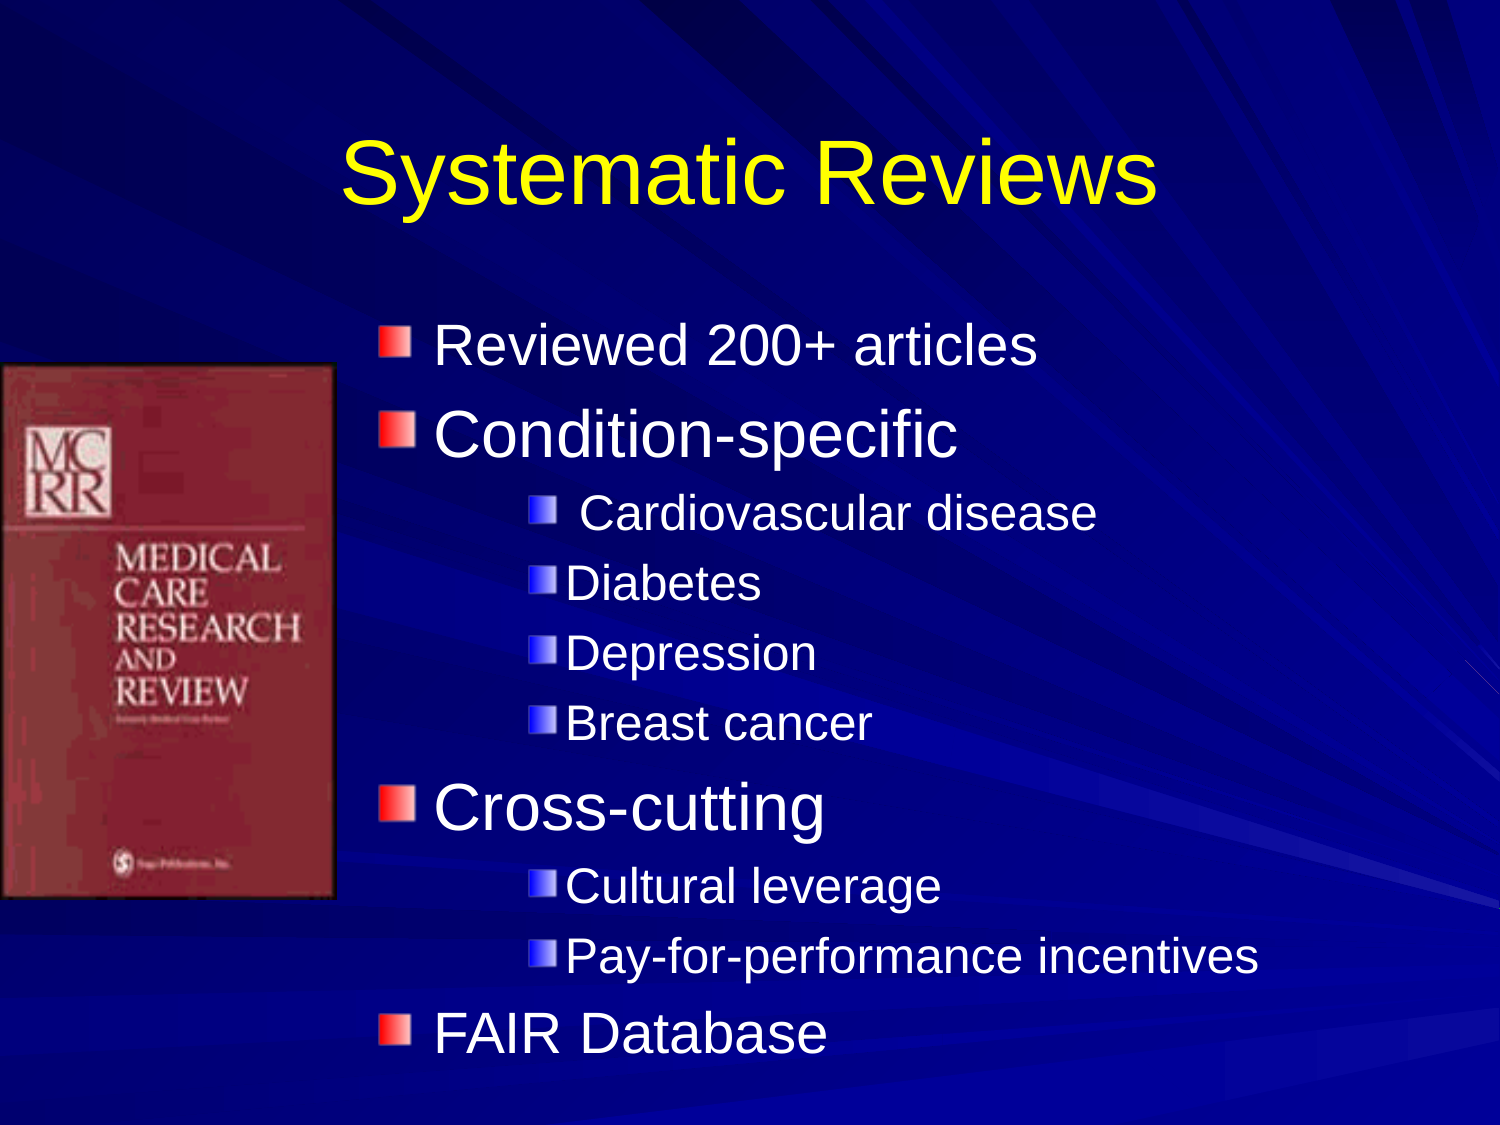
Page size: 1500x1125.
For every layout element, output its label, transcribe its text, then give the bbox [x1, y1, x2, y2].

picture [0, 362, 337, 901]
picture [377, 1012, 415, 1049]
picture [527, 938, 560, 970]
picture [377, 409, 420, 452]
picture [527, 564, 560, 597]
list Reviewed 200+ articles Condition-specific Cardiovascular disease Diabetes Depression Breast cancer Cross-cutting Cultural leverage Pay-for-performance incentives FAIR Database [362, 299, 1426, 1005]
picture [527, 868, 560, 900]
title Systematic Reviews [37, 37, 1463, 188]
picture [377, 324, 415, 361]
picture [527, 634, 560, 667]
picture [527, 494, 560, 527]
picture [377, 783, 420, 826]
picture [527, 704, 560, 737]
